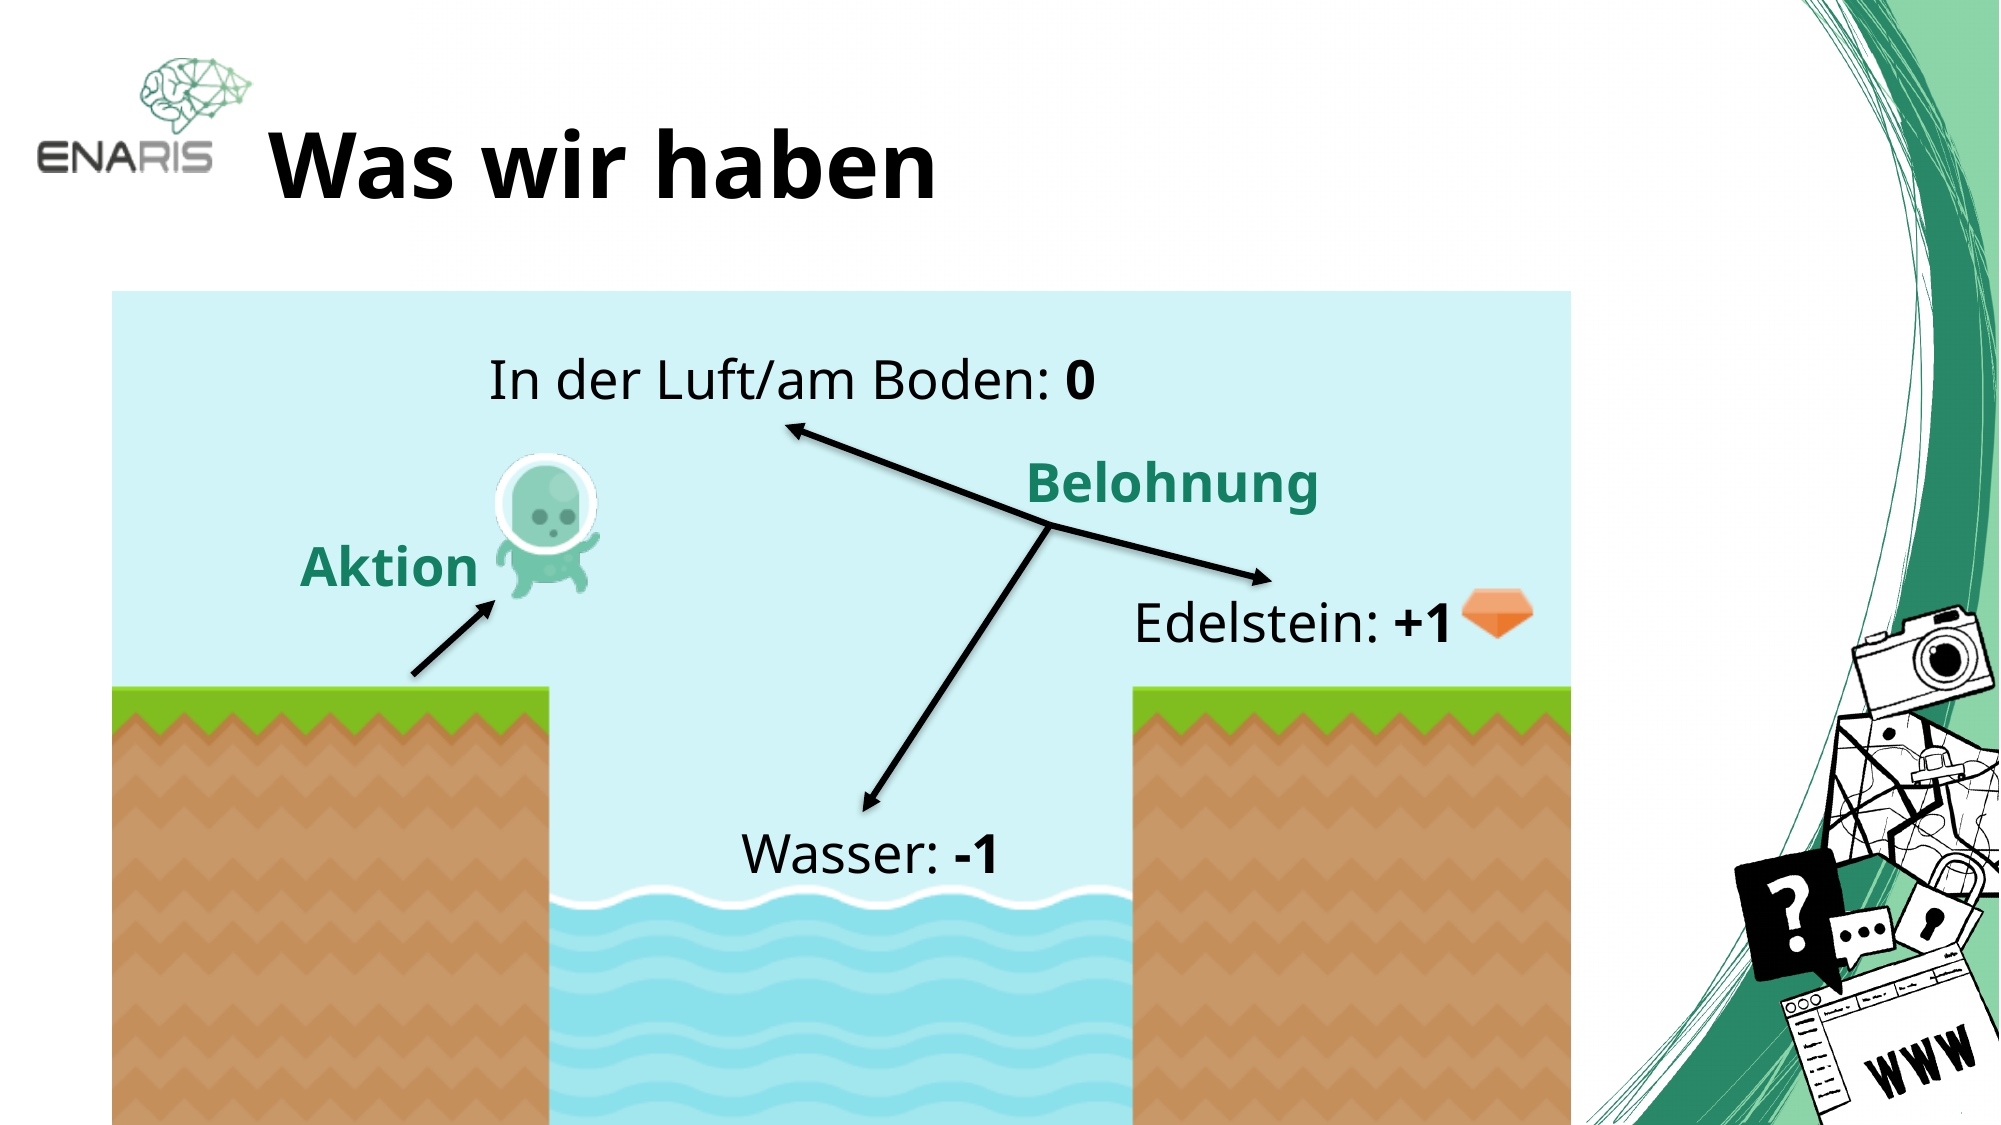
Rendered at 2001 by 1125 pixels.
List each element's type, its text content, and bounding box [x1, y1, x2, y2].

picture [37, 58, 254, 173]
picture [112, 0, 1999, 1125]
title Was wir haben [253, 59, 1863, 278]
